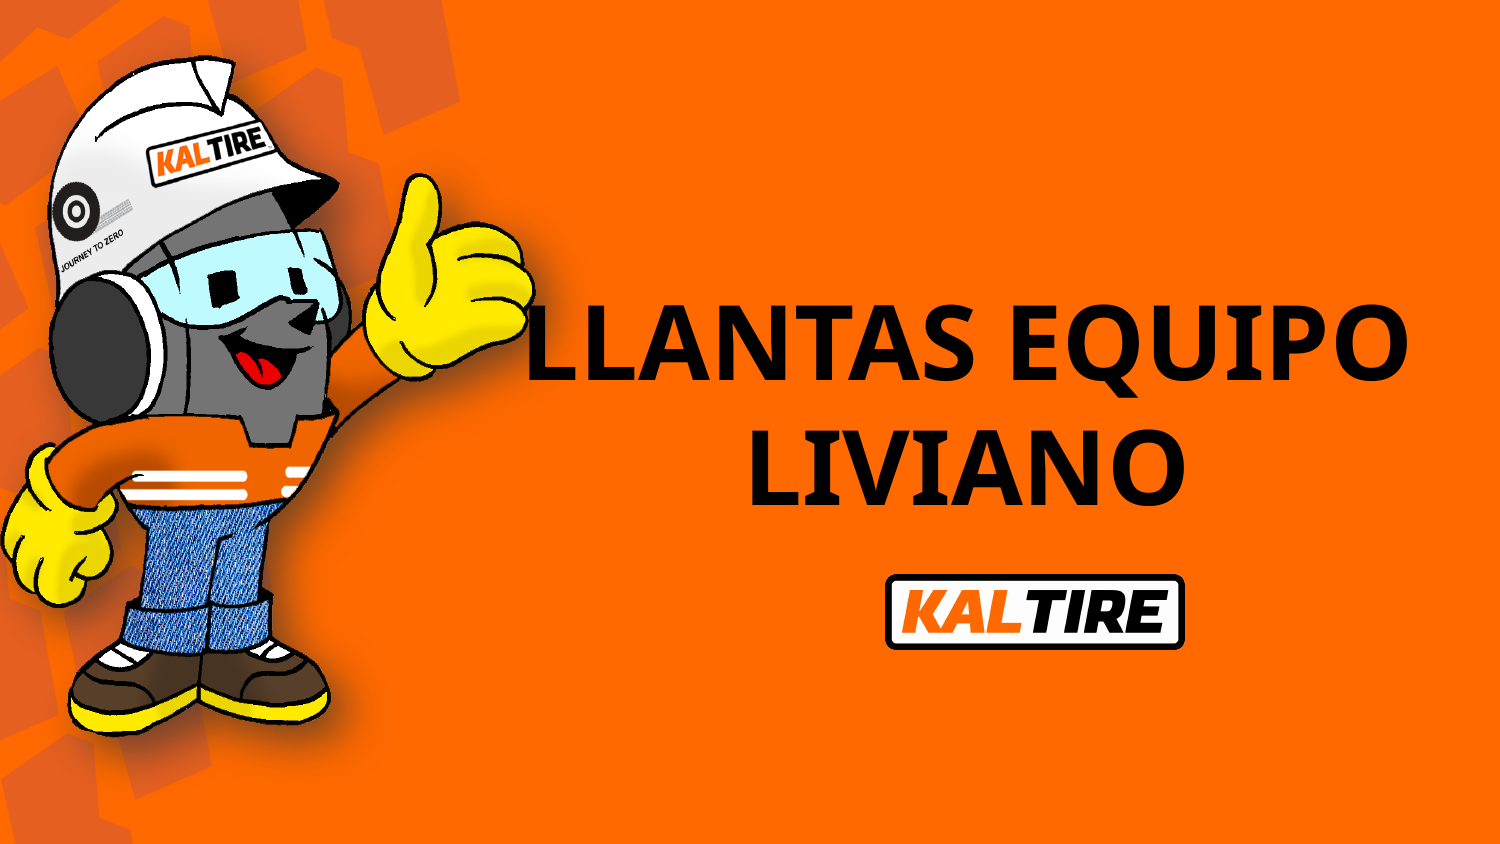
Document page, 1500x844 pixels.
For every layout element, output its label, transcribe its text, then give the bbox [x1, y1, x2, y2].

picture [0, 0, 1500, 844]
text_box LLANTAS EQUIPO LIVIANO [540, 269, 1480, 534]
